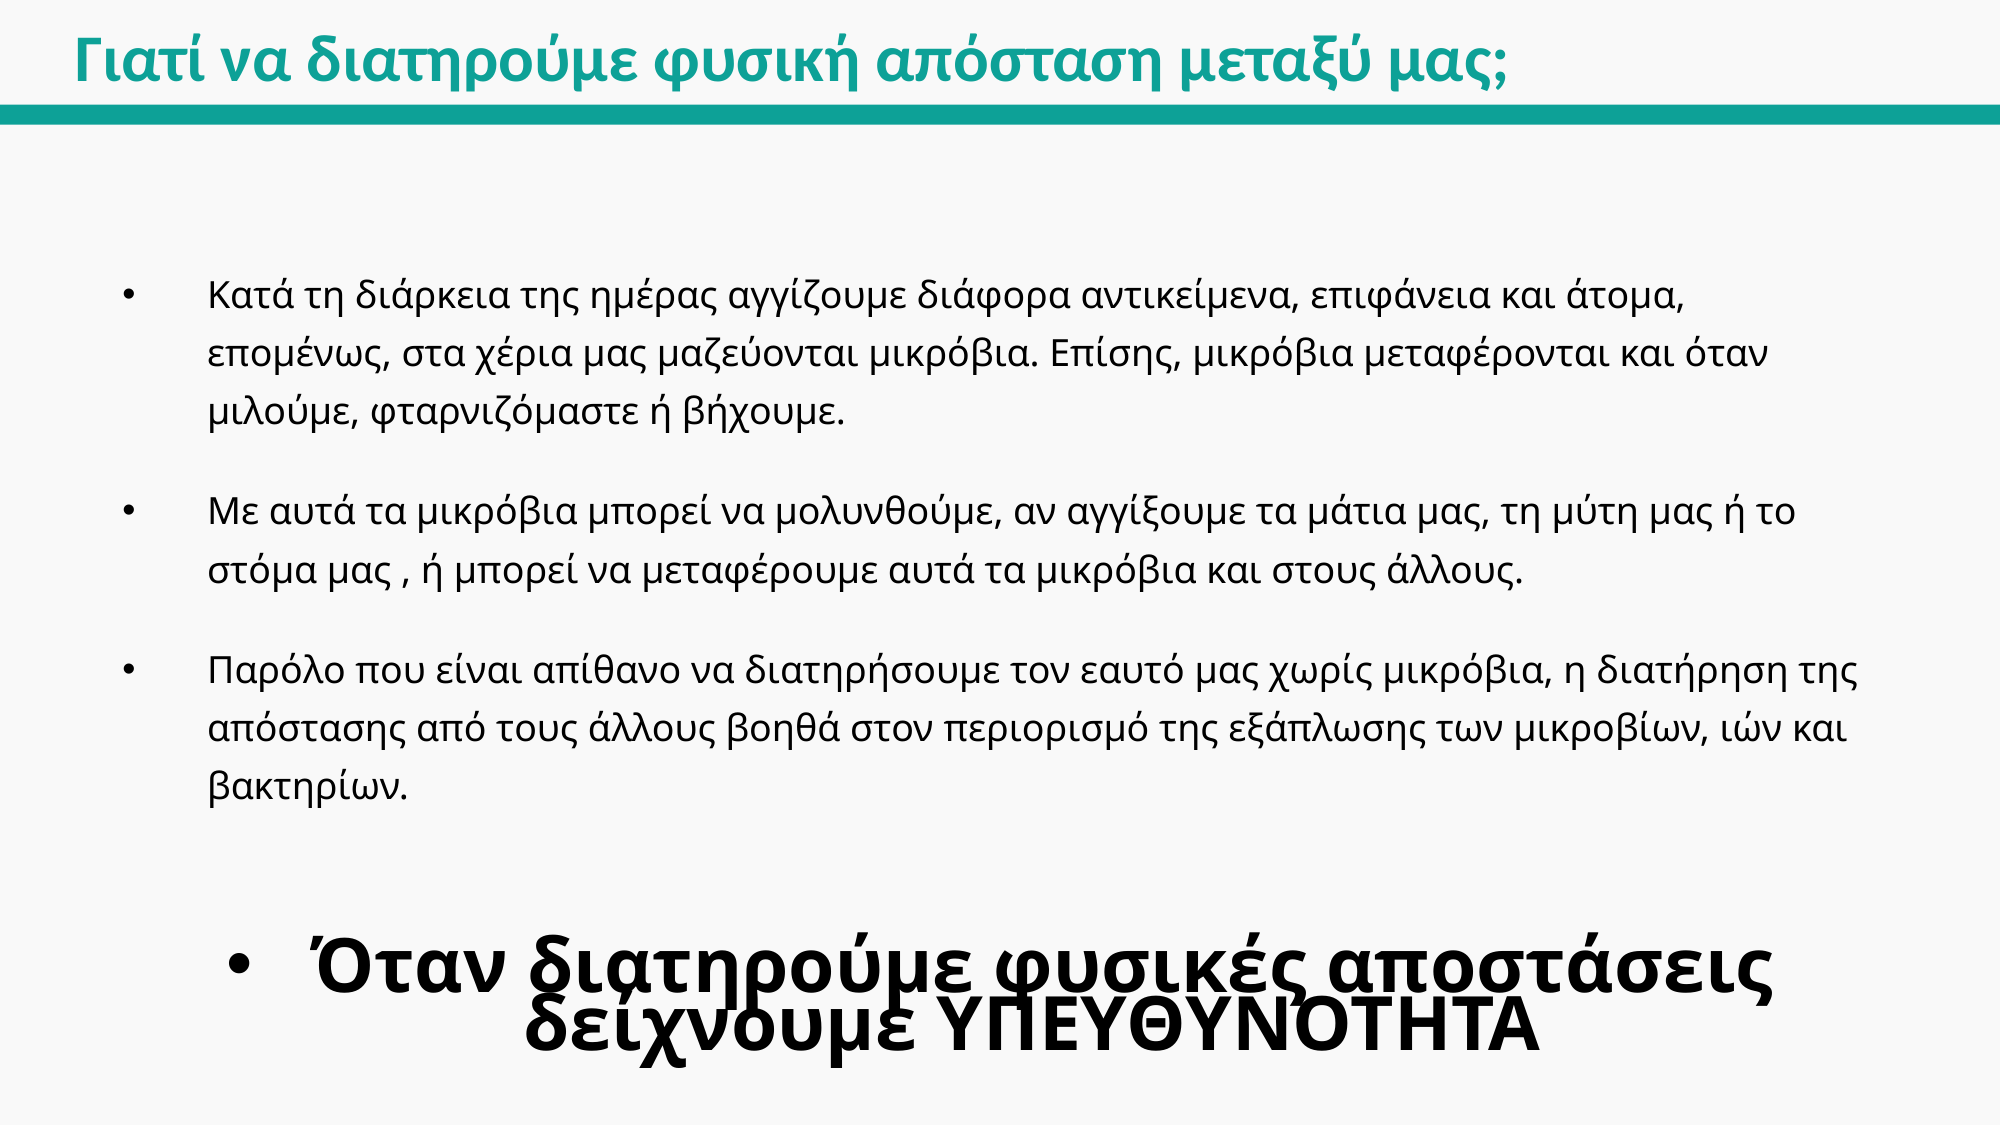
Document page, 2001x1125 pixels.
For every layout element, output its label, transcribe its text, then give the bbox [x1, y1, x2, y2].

title Γιατί να διατηρούμε φυσική απόσταση μεταξύ μας; [0, 0, 2000, 122]
list Κατά τη διάρκεια της ημέρας αγγίζουμε διάφορα αντικείμενα, επιφάνεια και άτομα, επομένως, στα χέρια μας μαζεύονται μικρόβια. Επίσης, μικρόβια μεταφέρονται και όταν μιλούμε, φταρνιζόμαστε ή βήχουμε. Με αυτά τα μικρόβια μπορεί να μολυνθούμε, αν αγγίξουμε τα μάτια μας, τη μύτη μας ή το στόμα μας , ή μπορεί να μεταφέρουμε αυτά τα μικρόβια και στους άλλους. Παρόλο που είναι απίθανο να διατηρήσουμε τον εαυτό μας χωρίς μικρόβια, η διατήρηση της απόστασης από τους άλλους βοηθά στον περιορισμό της εξάπλωσης των μικροβίων, ιών και βακτηρίων. Όταν διατηρούμε φυσικές αποστάσεις δείχνουμε ΥΠΕΥΘΥΝΟΤΗΤΑ [122, 257, 1878, 868]
